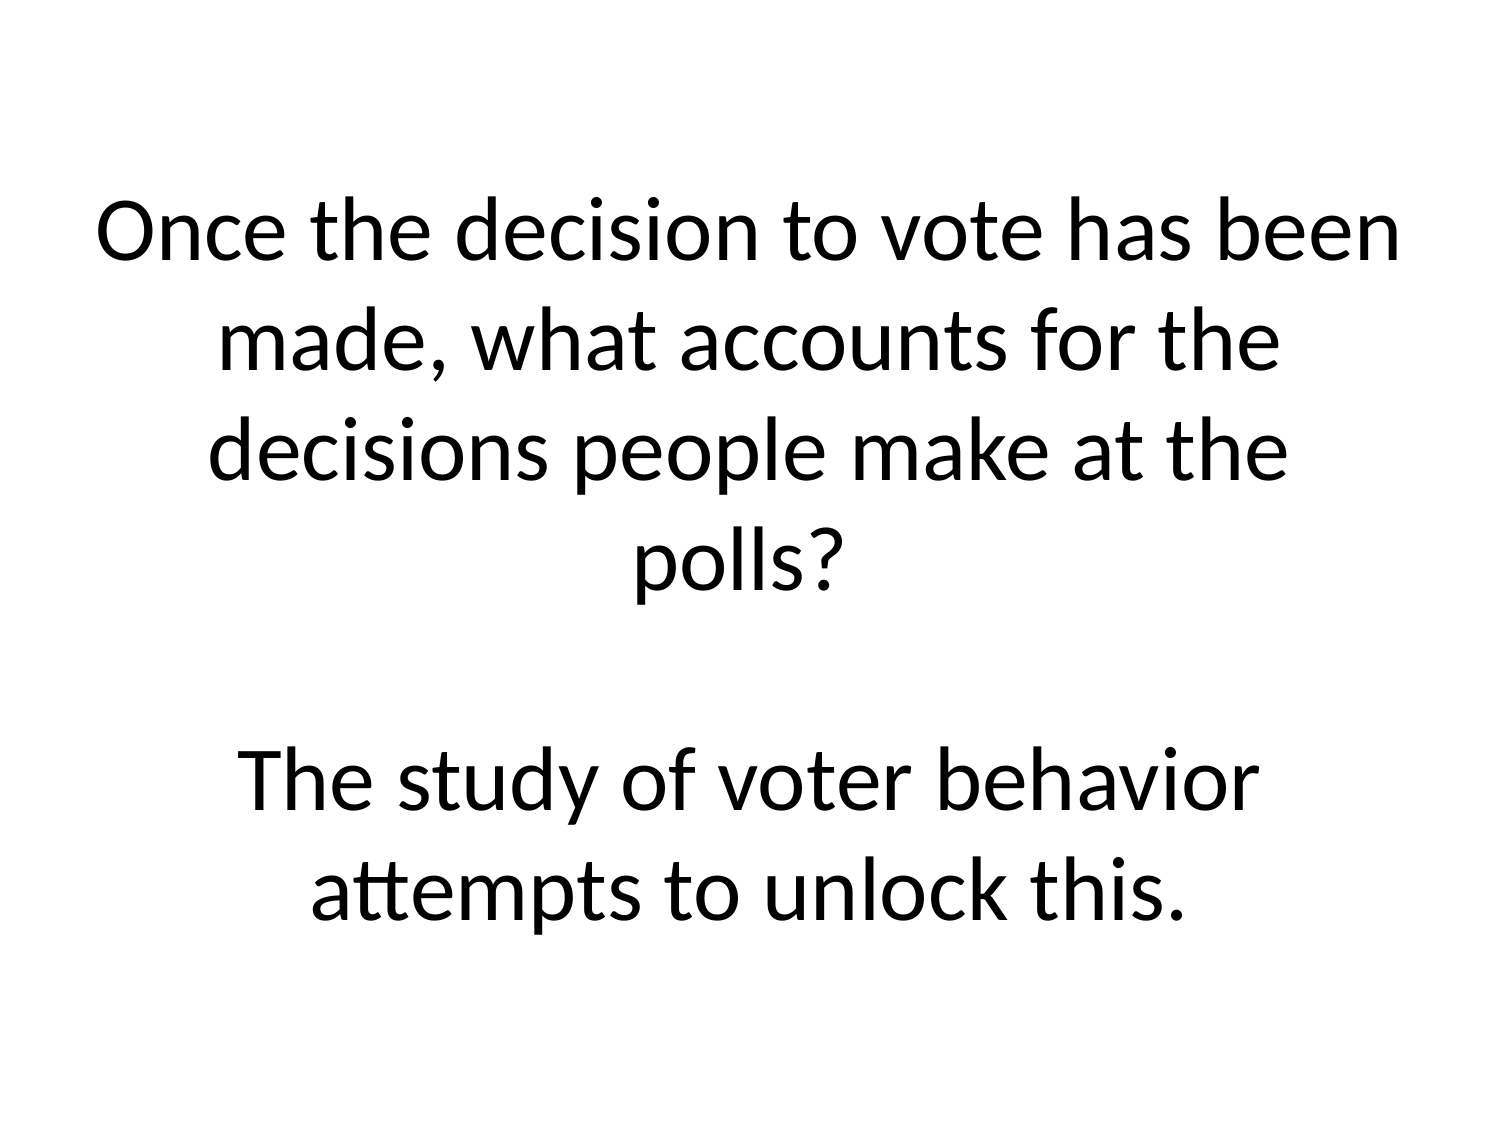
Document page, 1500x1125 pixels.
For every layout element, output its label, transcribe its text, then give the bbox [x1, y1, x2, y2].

title Once the decision to vote has been made, what accounts for the decisions people make at the polls? The study of voter behavior attempts to unlock this. [74, 44, 1426, 1063]
